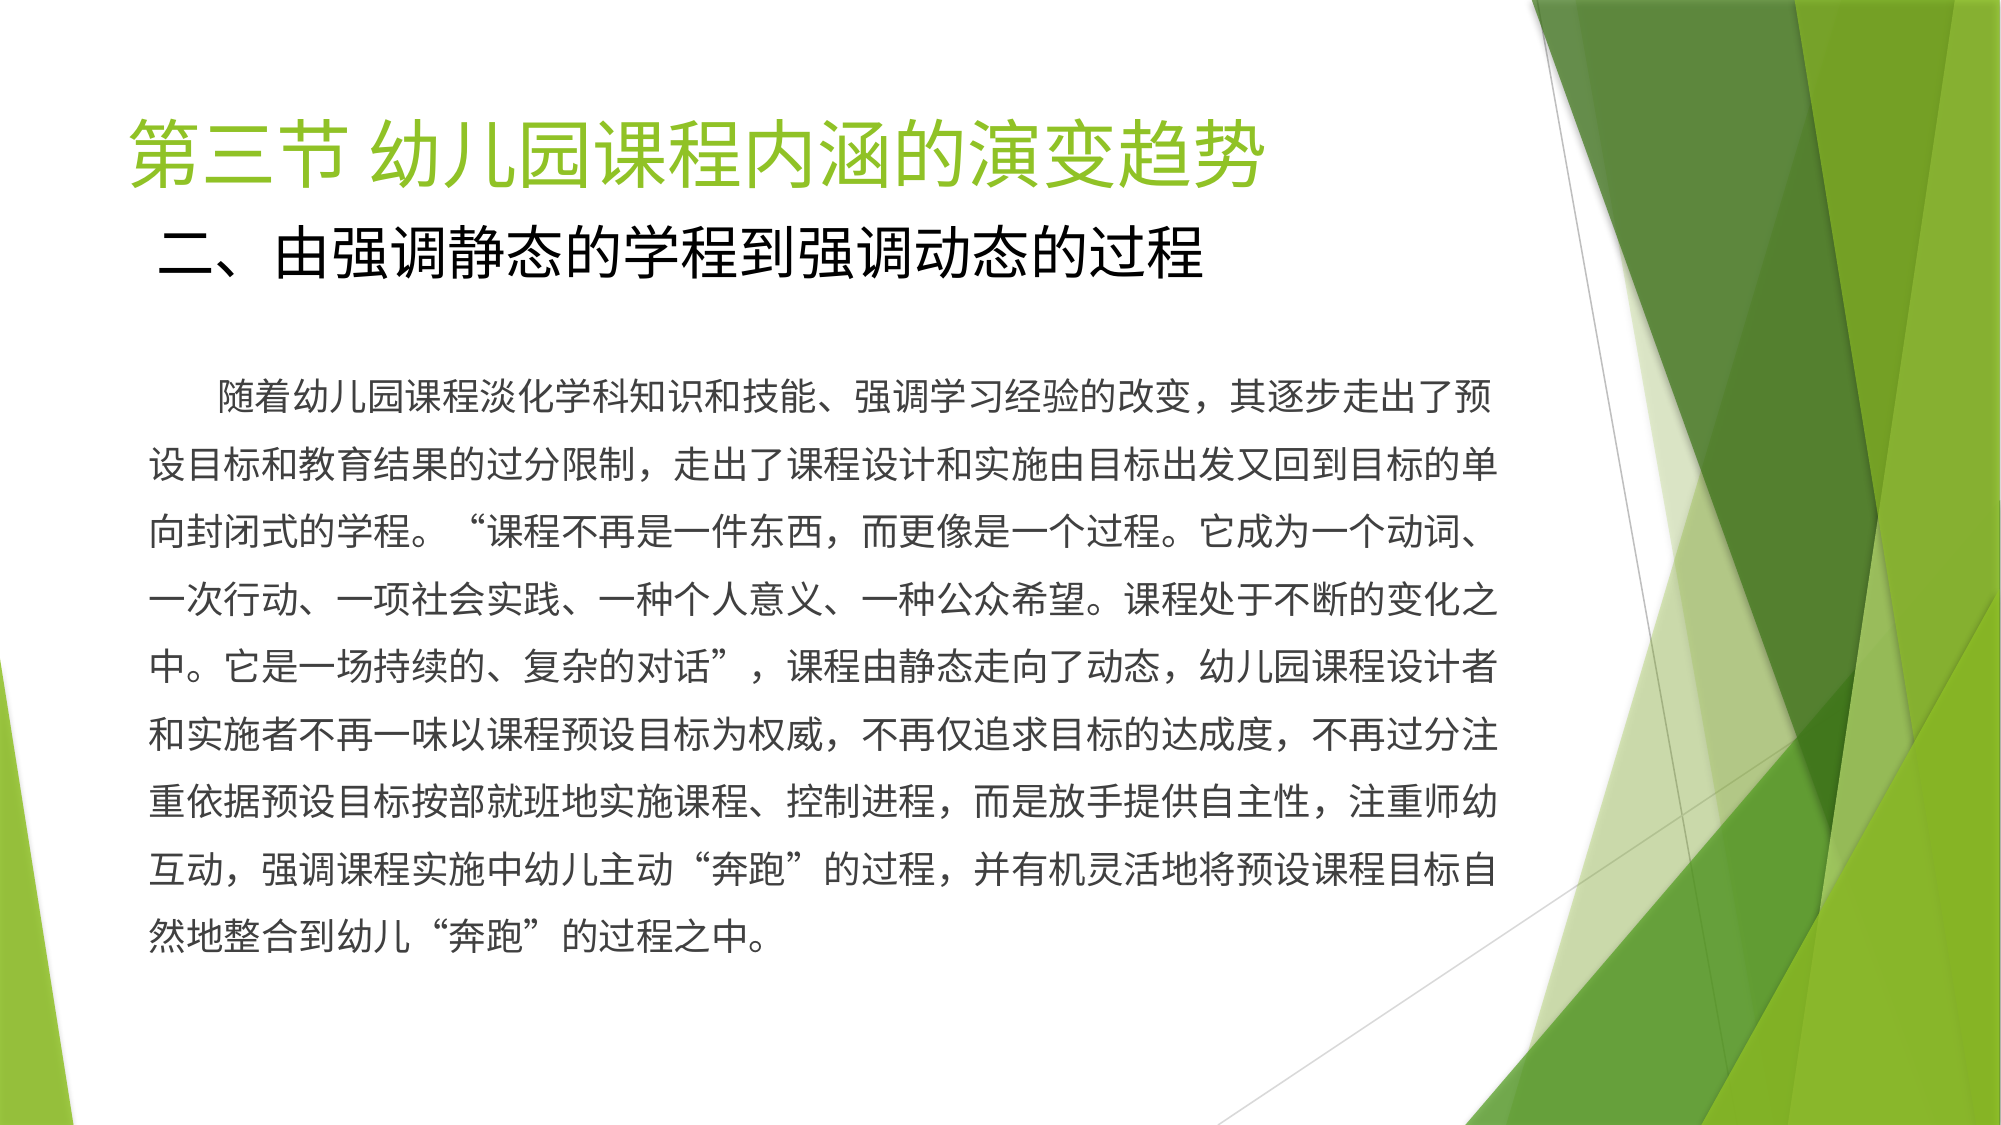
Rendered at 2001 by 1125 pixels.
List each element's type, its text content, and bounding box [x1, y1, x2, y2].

text_box 二、由强调静态的学程到强调动态的过程 [141, 208, 1479, 294]
text_box 随着幼儿园课程淡化学科知识和技能、强调学习经验的改变，其逐步走出了预设目标和教育结果的过分限制，走出了课程设计和实施由目标出发又回到目标的单向封闭式的学程。“课程不再是一件东西，而更像是一个过程。它成为一个动词、一次行动、一项社会实践、一种个人意义、一种公众希望。课程处于不断的变化之中。它是一场持续的、复杂的对话”，课程由静态走向了动态，幼儿园课程设计者和实施者不再一味以课程预设目标为权威，不再仅追求目标的达成度，不再过分注重依据预设目标按部就班地实施课程、控制进程，而是放手提供自主性，注重师幼互动，强调课程实施中幼儿主动“奔跑”的过程，并有机灵活地将预设课程目标自然地整合到幼儿“奔跑”的过程之中。 [133, 343, 1544, 968]
title 第三节 幼儿园课程内涵的演变趋势 [111, 99, 1522, 317]
